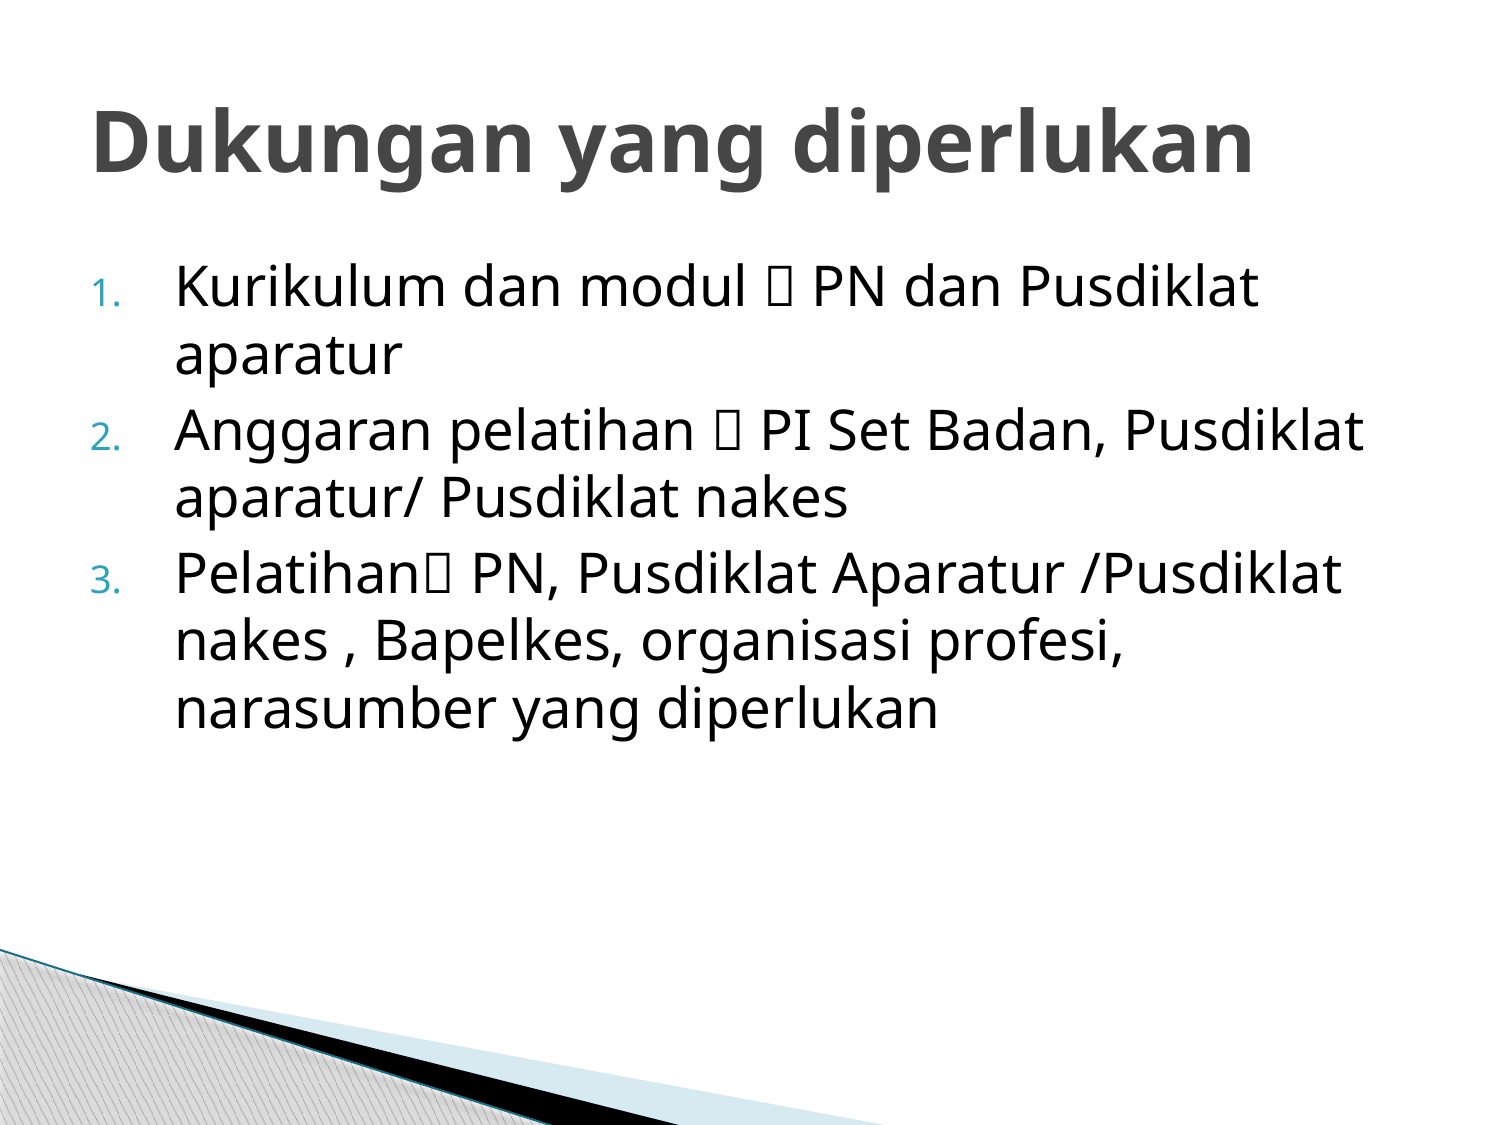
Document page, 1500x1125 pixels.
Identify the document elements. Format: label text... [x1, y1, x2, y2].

title Dukungan yang diperlukan [75, 45, 1425, 233]
list Kurikulum dan modul  PN dan Pusdiklat aparatur Anggaran pelatihan  PI Set Badan, Pusdiklat aparatur/ Pusdiklat nakes Pelatihan PN, Pusdiklat Aparatur /Pusdiklat nakes , Bapelkes, organisasi profesi, narasumber yang diperlukan [75, 243, 1425, 986]
